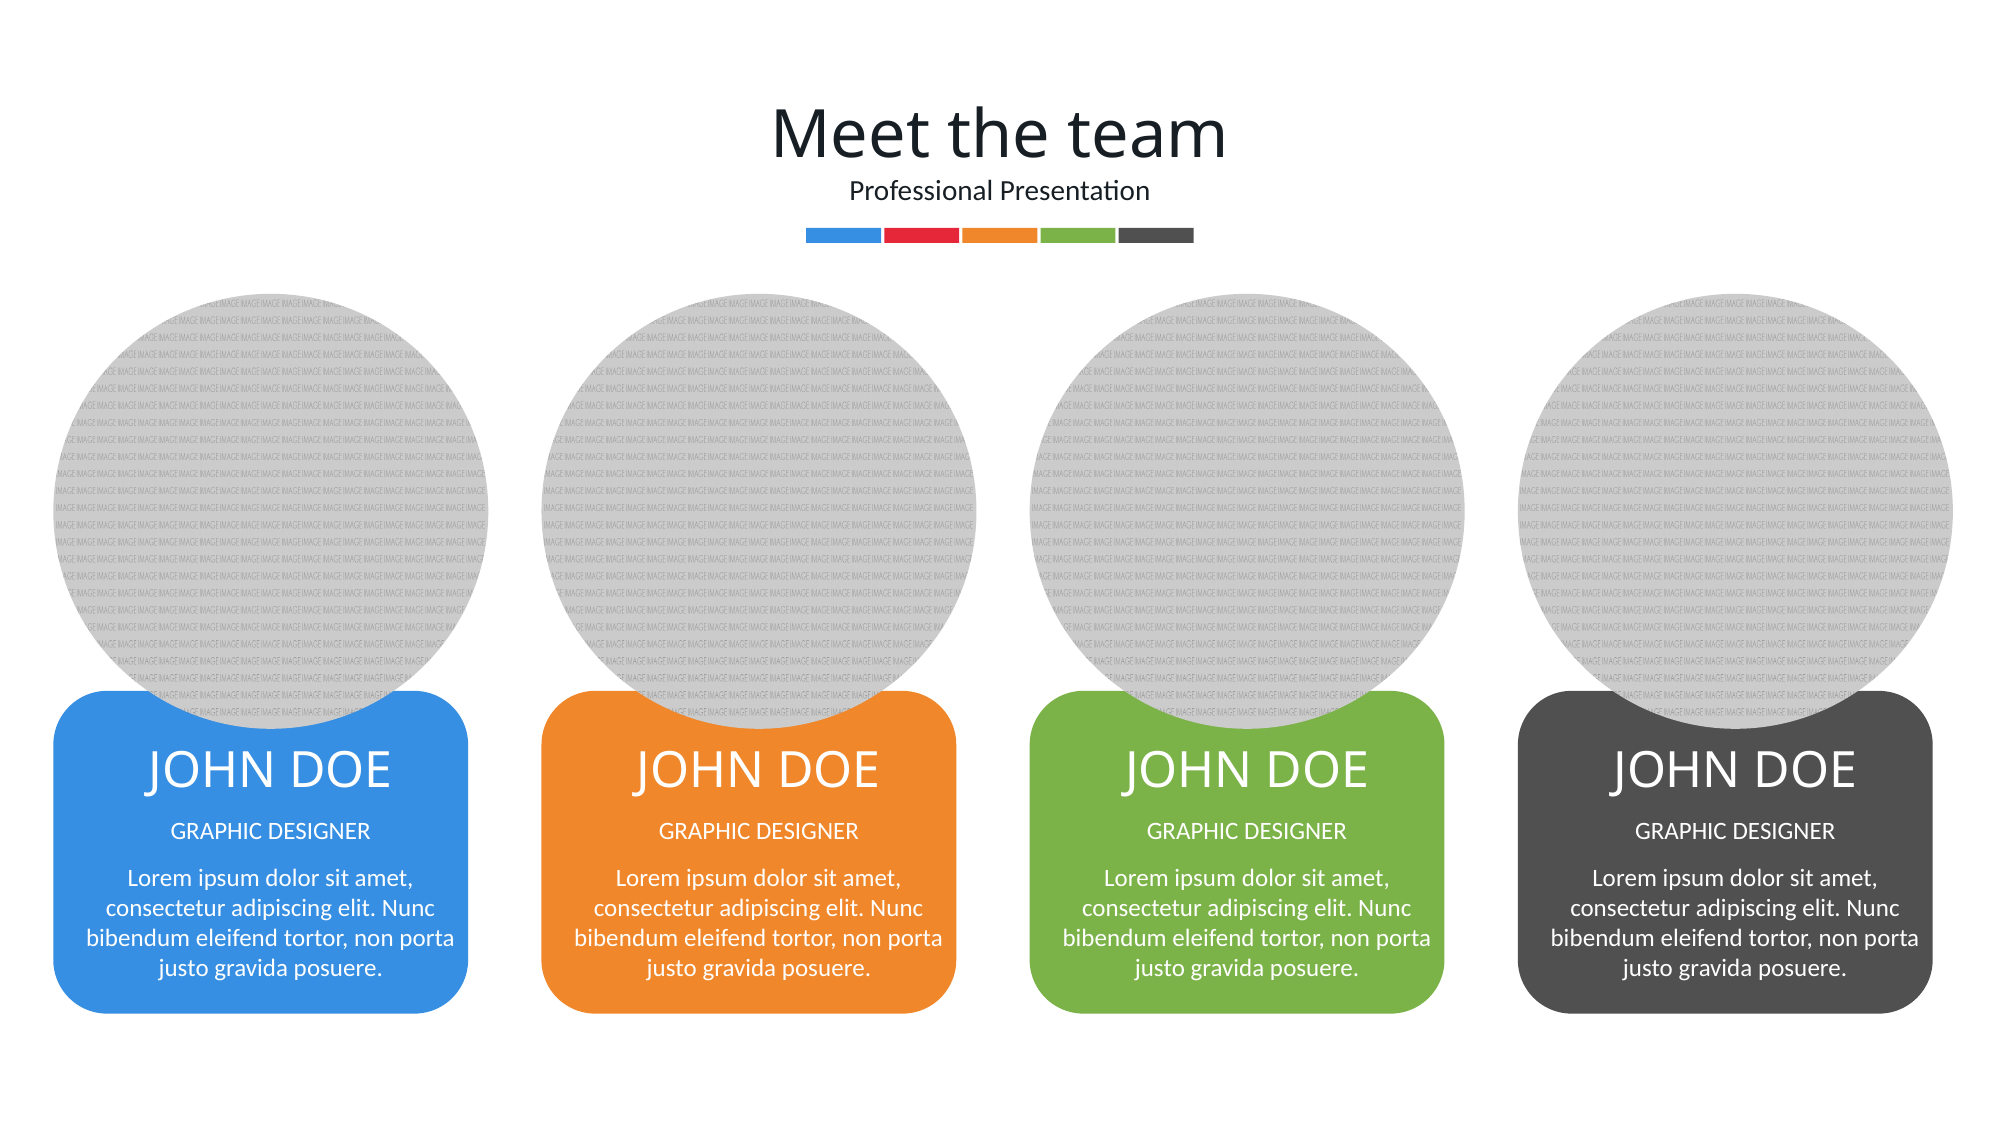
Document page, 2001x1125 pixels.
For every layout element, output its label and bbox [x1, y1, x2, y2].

text_box [541, 293, 977, 1014]
text_box [1517, 293, 1953, 1014]
text_box [53, 293, 489, 1014]
text_box [0, 83, 2000, 243]
text_box [1029, 293, 1465, 1014]
